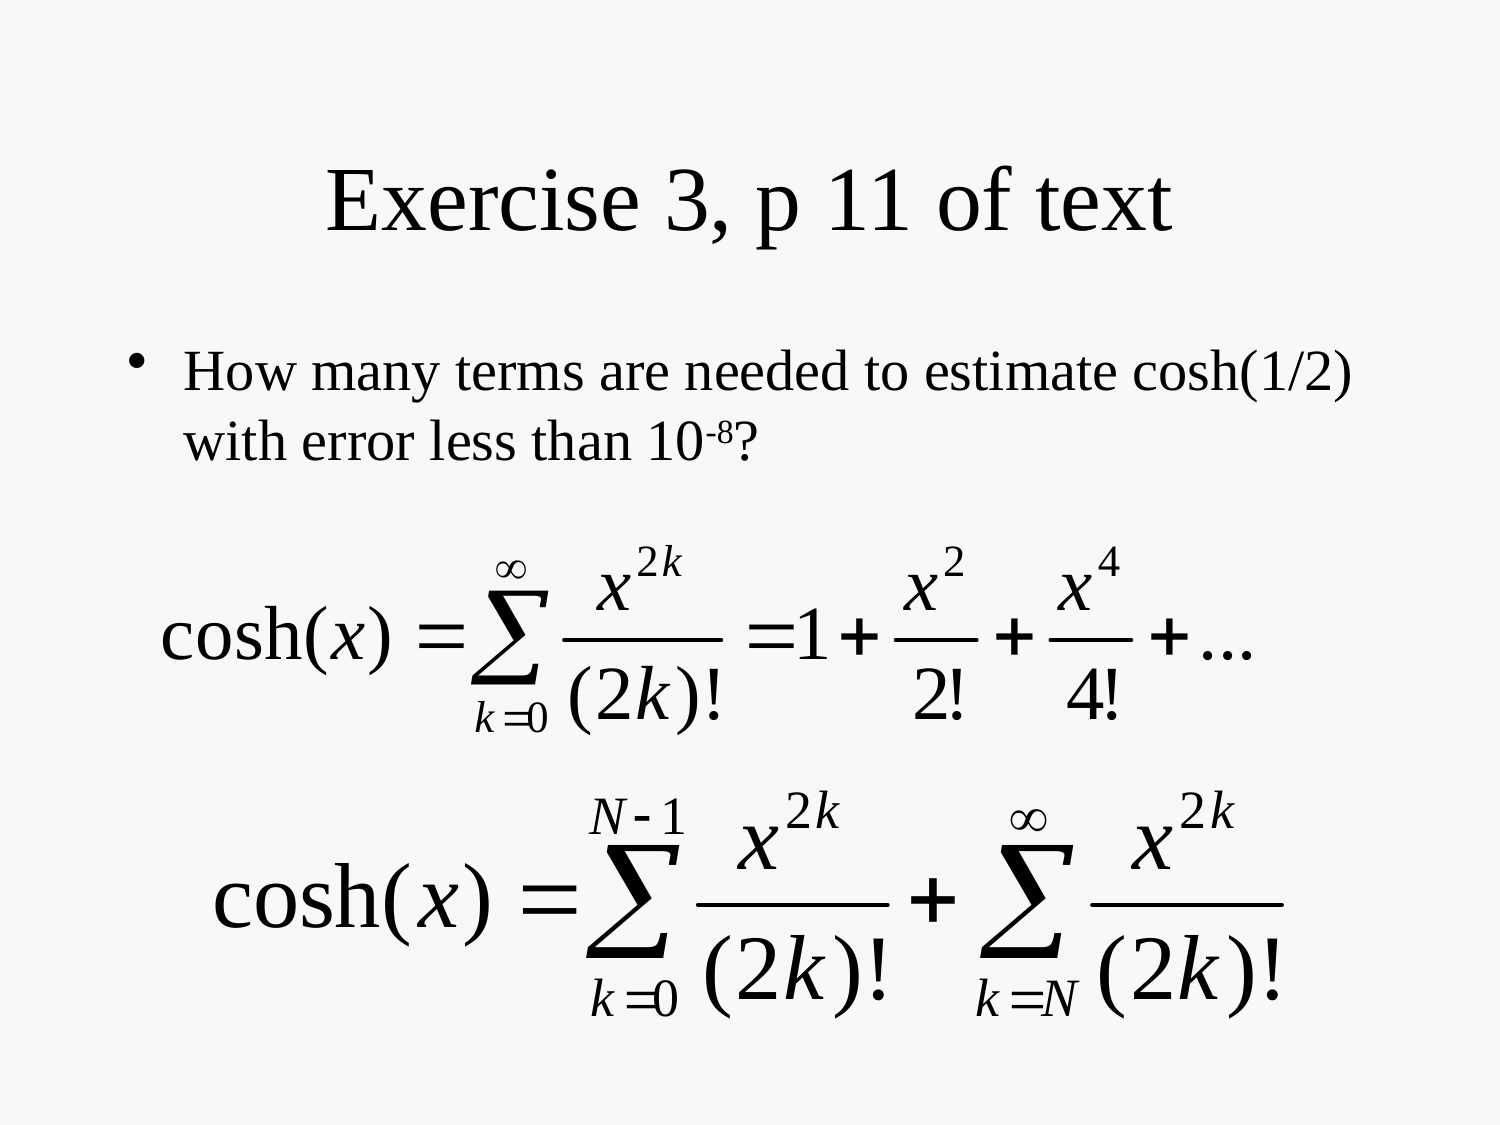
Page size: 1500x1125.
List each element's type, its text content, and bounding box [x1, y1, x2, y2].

list How many terms are needed to estimate cosh(1/2) with error less than 10-8? [112, 324, 1388, 651]
title Exercise 3, p 11 of text [112, 99, 1388, 288]
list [199, 766, 1301, 1036]
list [149, 524, 1263, 749]
